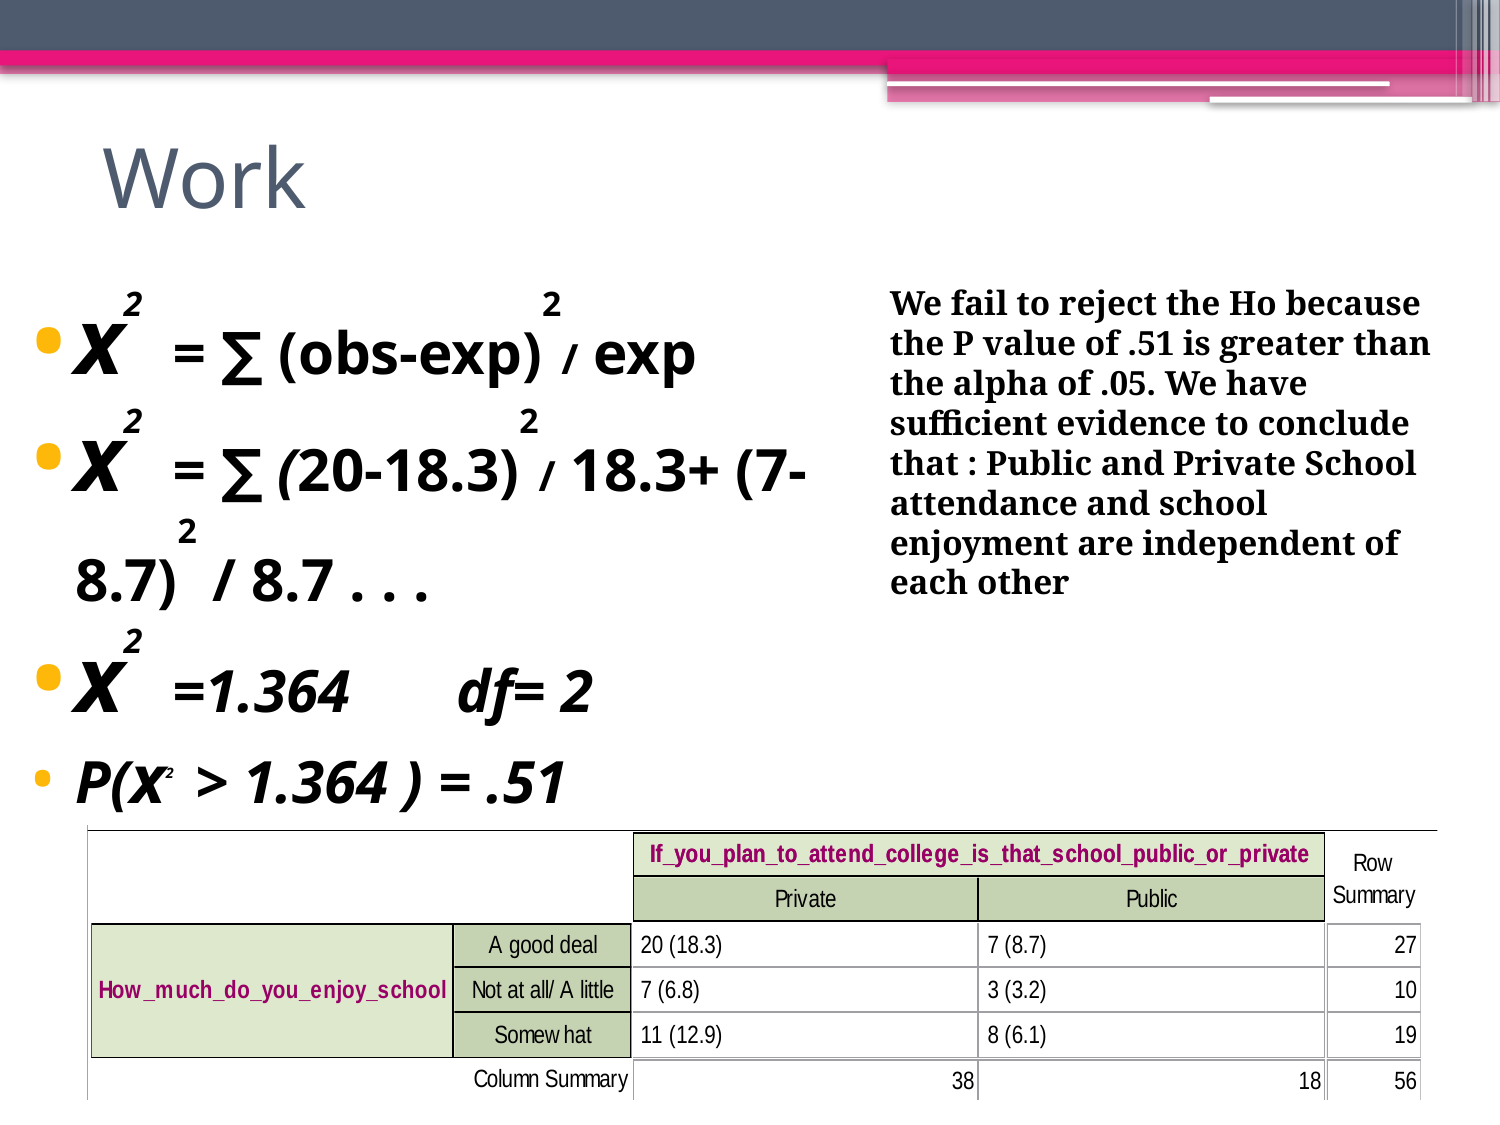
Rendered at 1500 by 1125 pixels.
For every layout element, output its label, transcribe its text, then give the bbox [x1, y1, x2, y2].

picture [87, 824, 1438, 1101]
list x2 = ∑ (obs-exp)2/ exp x2 = ∑ (20-18.3)2/ 18.3+ (7-8.7)2 / 8.7 . . . x2 =1.364 df= 2 P(x2 > 1.364 ) = .51 [0, 274, 901, 977]
text_box We fail to reject the Ho because the P value of .51 is greater than the alpha of .05. We have sufficient evidence to conclude that : Public and Private School attendance and school enjoyment are independent of each other [875, 274, 1450, 649]
title Work [87, 87, 1438, 263]
